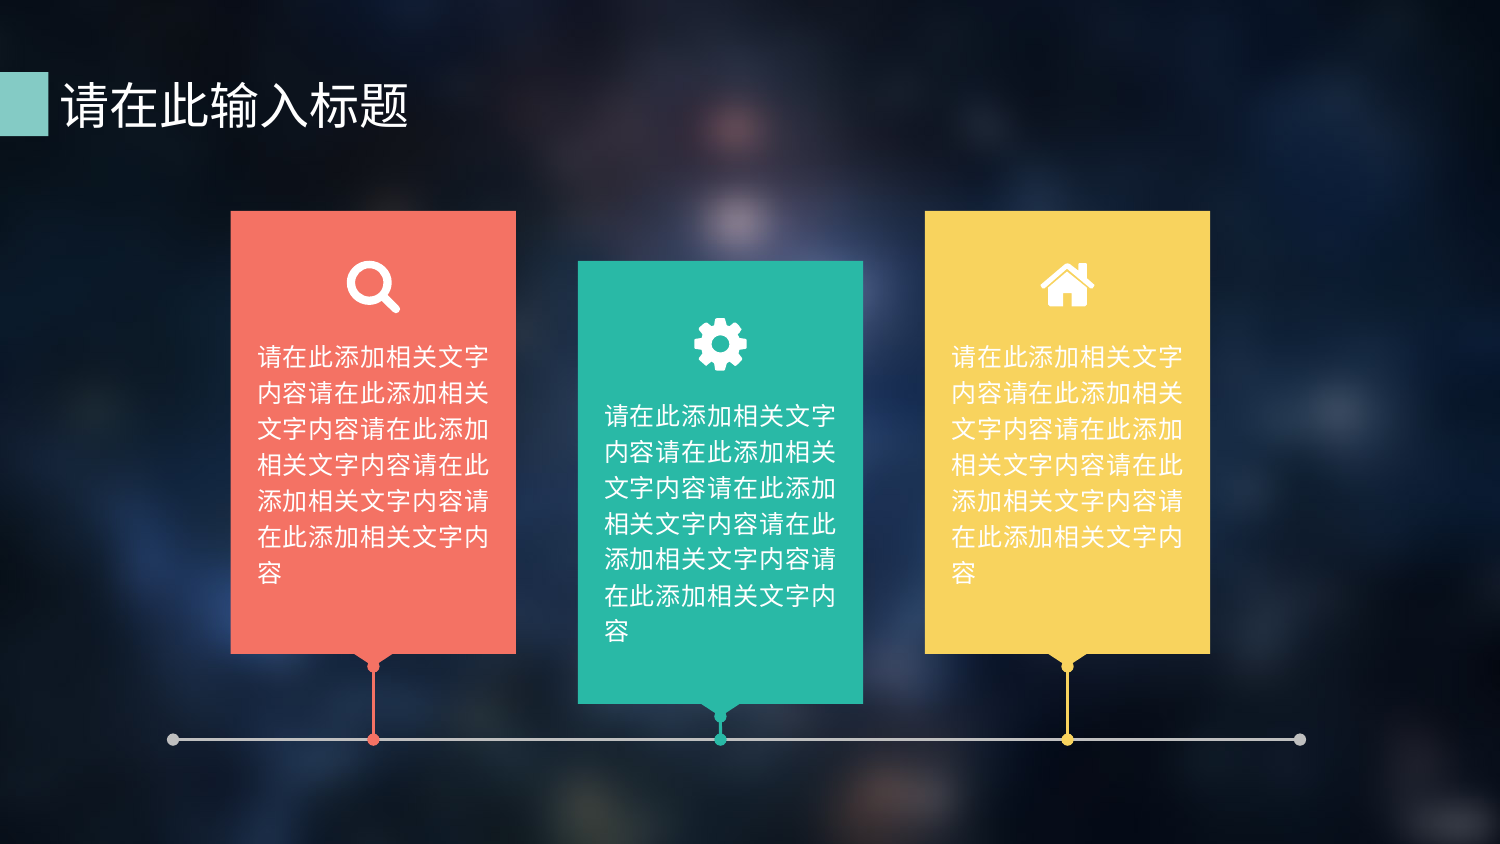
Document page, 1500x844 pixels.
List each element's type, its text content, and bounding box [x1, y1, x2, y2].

text_box [922, 208, 1213, 665]
text_box 请在此添加相关文字内容请在此添加相关文字内容请在此添加相关文字内容请在此添加相关文字内容请在此添加相关文字内容 [245, 330, 501, 593]
text_box [228, 208, 519, 665]
picture [0, 0, 1500, 844]
text_box [575, 258, 866, 715]
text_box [0, 71, 412, 137]
text_box 请在此添加相关文字内容请在此添加相关文字内容请在此添加相关文字内容请在此添加相关文字内容请在此添加相关文字内容 [592, 388, 848, 652]
text_box [1040, 263, 1095, 307]
text_box [346, 260, 401, 314]
text_box [694, 318, 747, 371]
text_box 请在此添加相关文字内容请在此添加相关文字内容请在此添加相关文字内容请在此添加相关文字内容请在此添加相关文字内容 [940, 330, 1196, 593]
